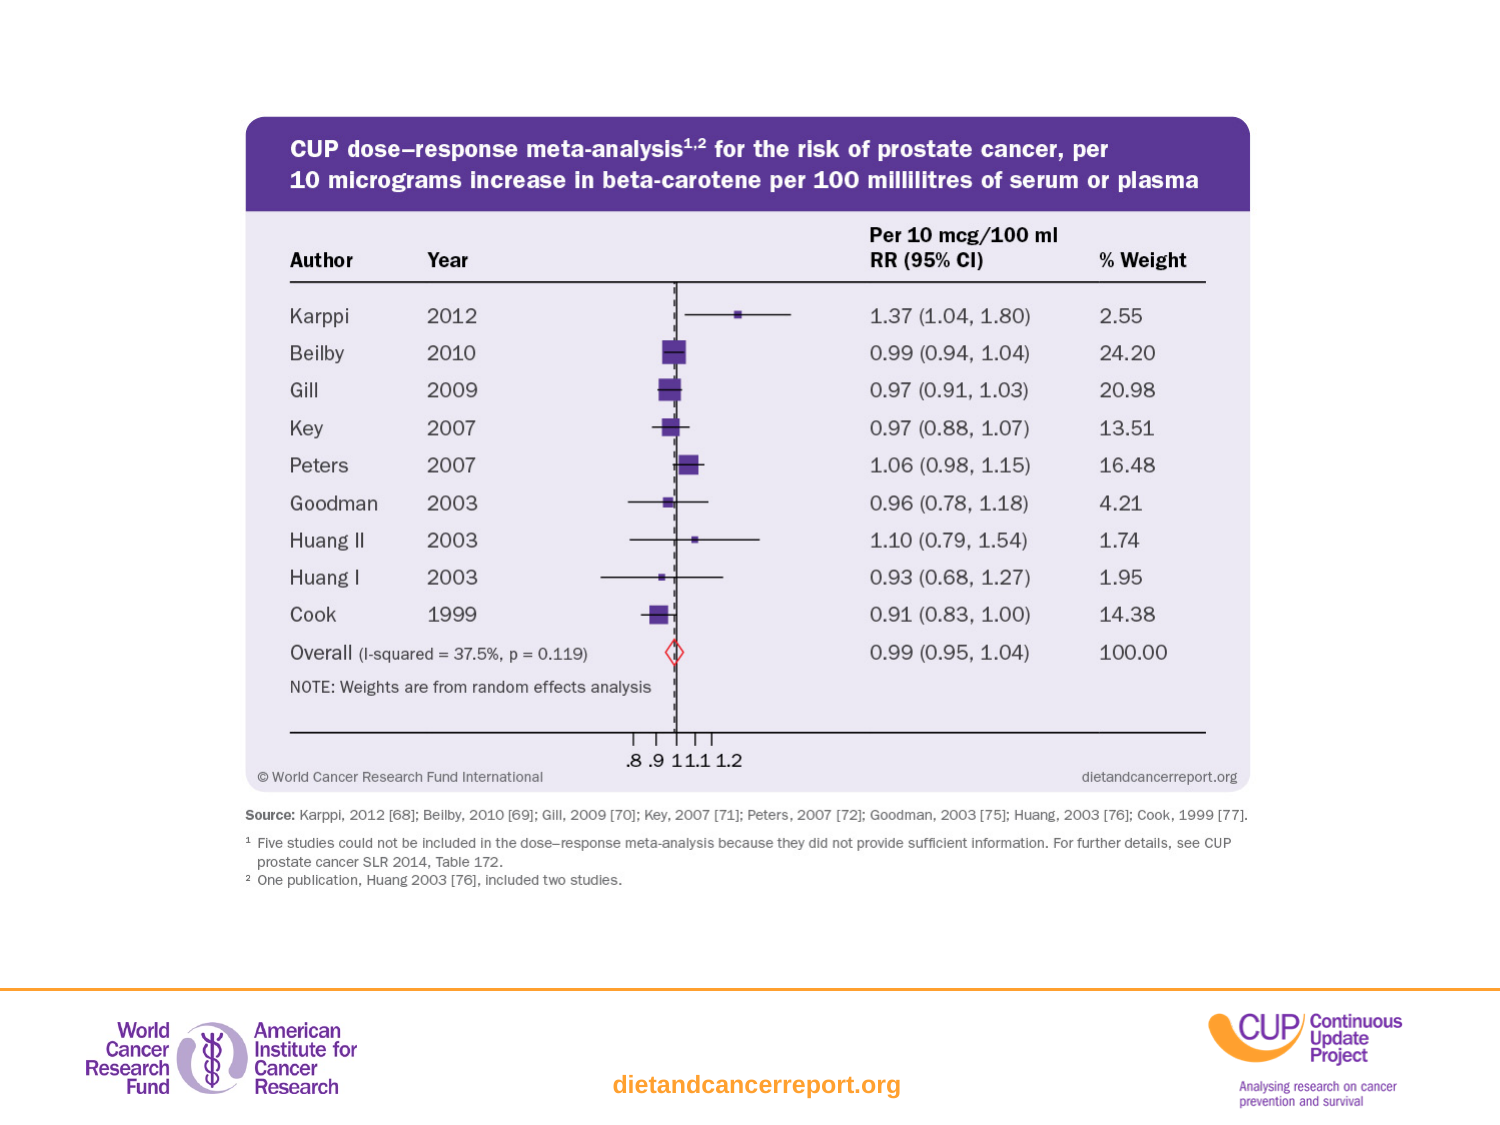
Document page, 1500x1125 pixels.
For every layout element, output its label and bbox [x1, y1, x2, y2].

picture [1207, 1013, 1403, 1109]
picture [216, 87, 1280, 915]
picture [86, 1022, 357, 1094]
